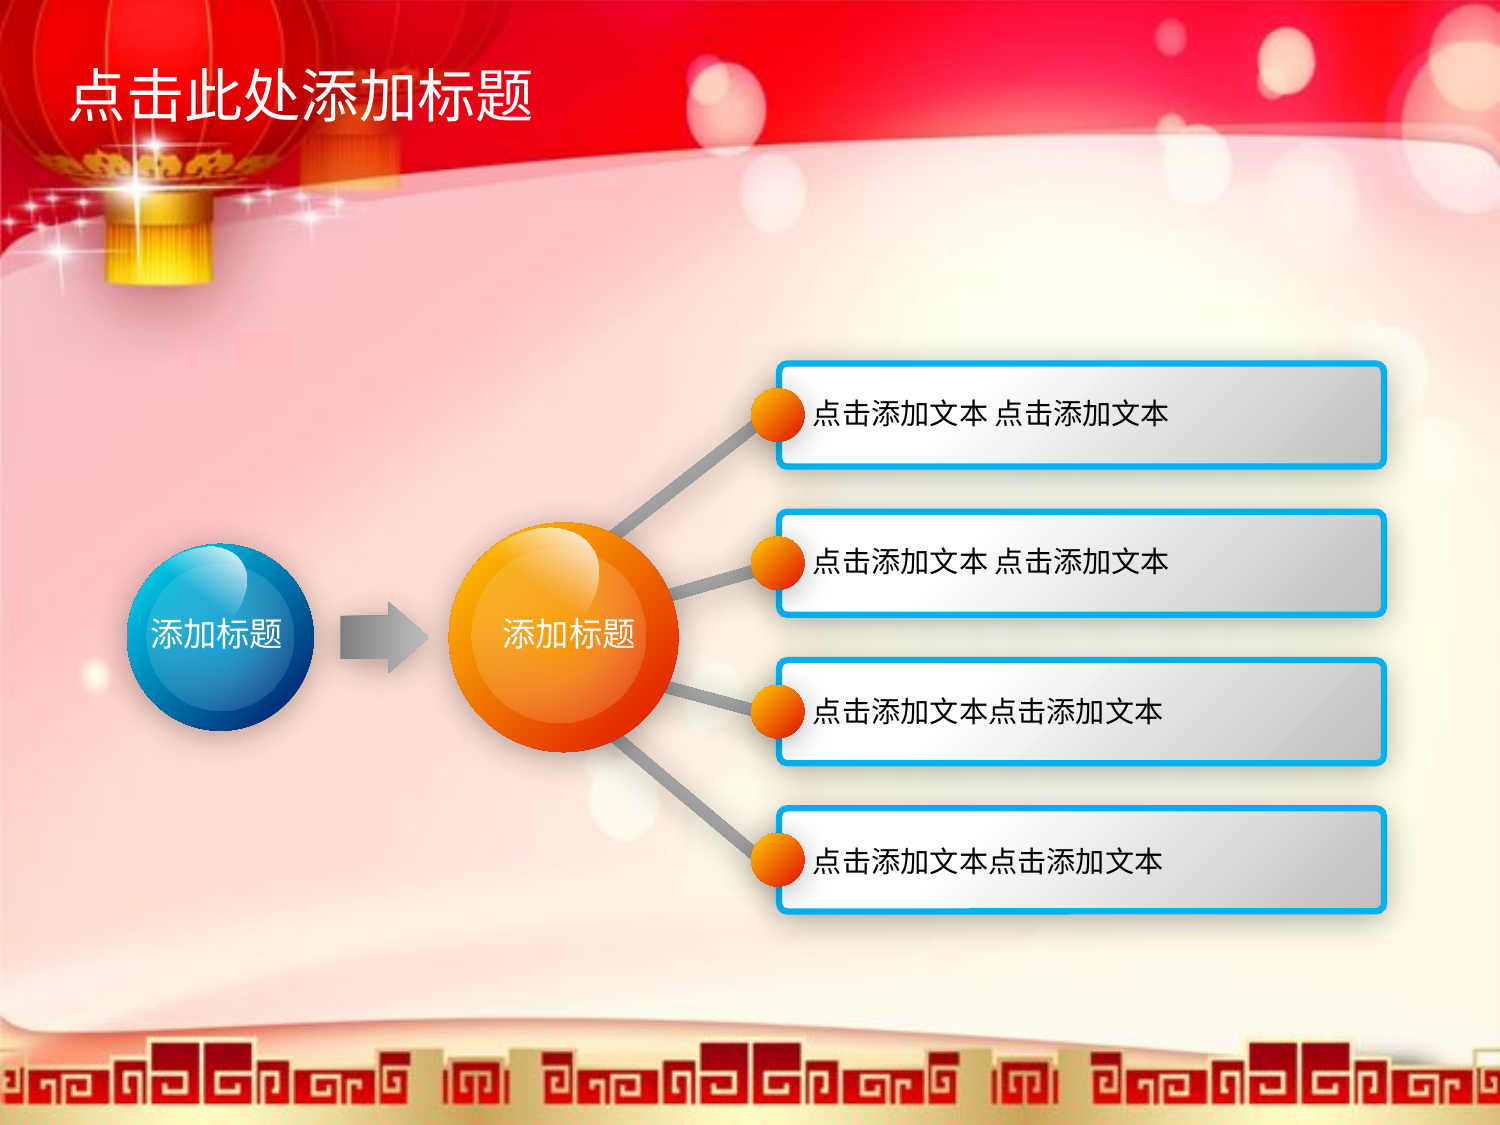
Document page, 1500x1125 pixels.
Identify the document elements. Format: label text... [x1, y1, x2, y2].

text_box 点击此处添加标题 [53, 52, 1129, 137]
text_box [735, 771, 1426, 960]
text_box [844, 515, 1426, 664]
picture [0, 0, 1500, 1125]
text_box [735, 326, 1426, 515]
text_box [339, 600, 427, 674]
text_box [448, 522, 687, 753]
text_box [844, 664, 1426, 771]
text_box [100, 543, 333, 731]
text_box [497, 354, 844, 932]
